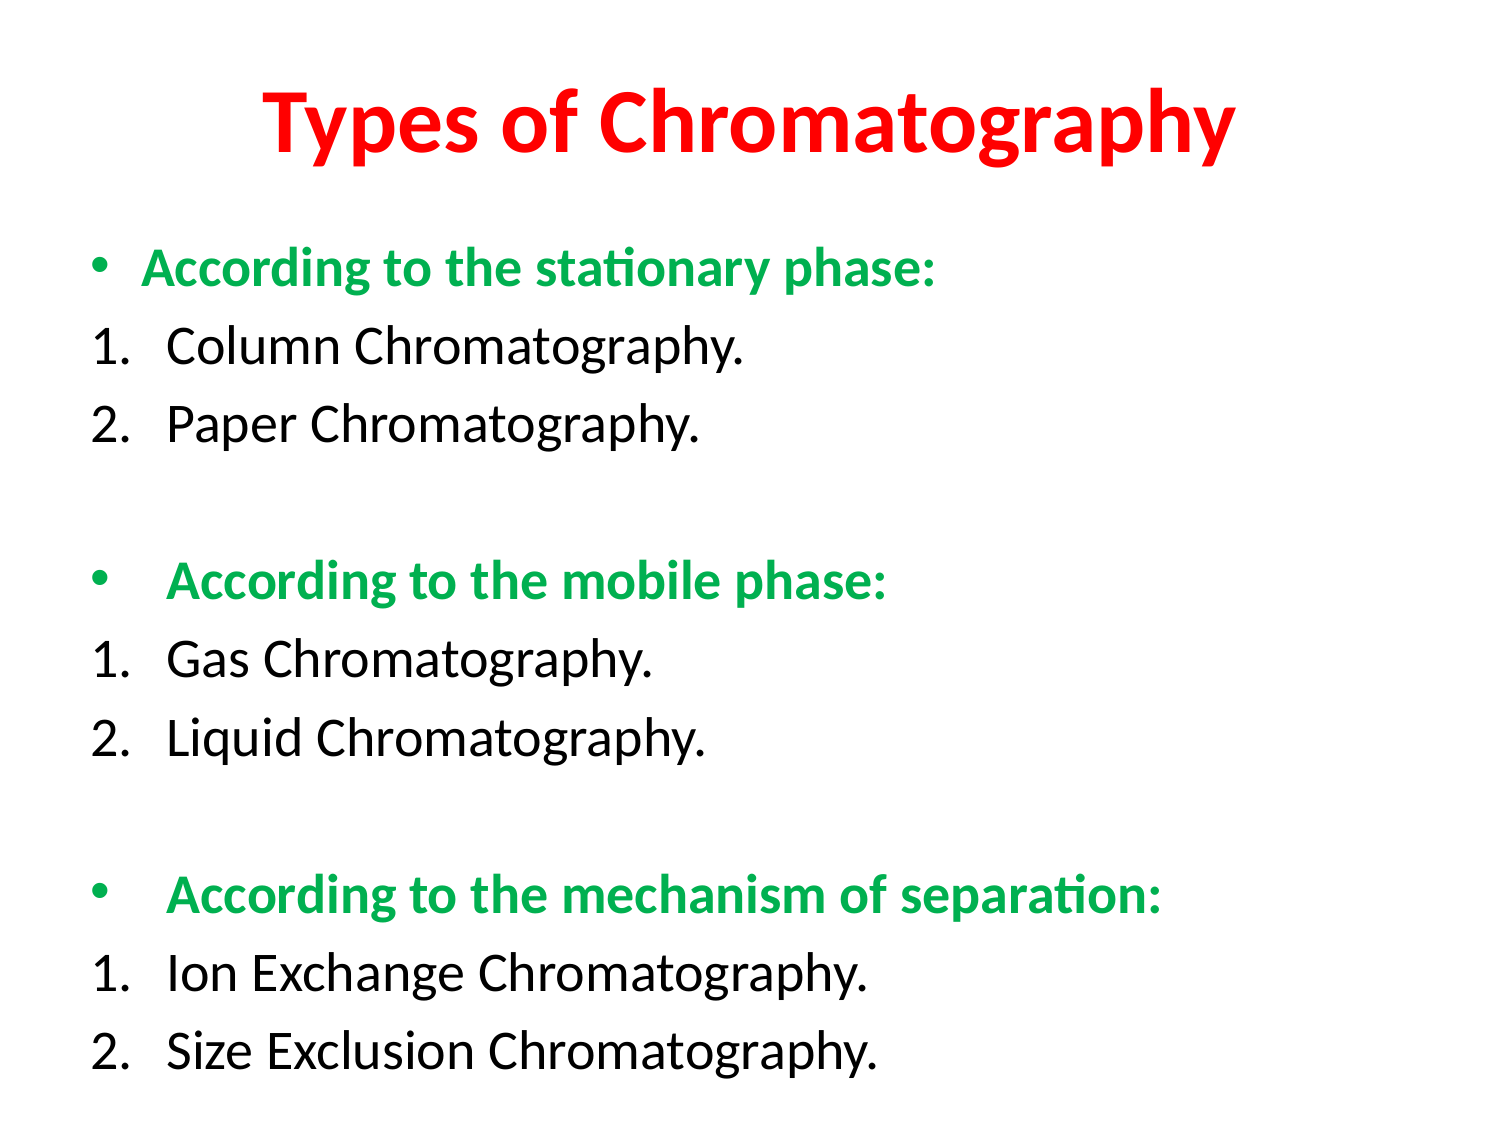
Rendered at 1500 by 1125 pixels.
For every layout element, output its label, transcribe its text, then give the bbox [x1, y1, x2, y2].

title Types of Chromatography [75, 45, 1425, 188]
list According to the stationary phase: Column Chromatography. Paper Chromatography. According to the mobile phase: Gas Chromatography. Liquid Chromatography. According to the mechanism of separation: Ion Exchange Chromatography. Size Exclusion Chromatography. [75, 222, 1425, 1090]
